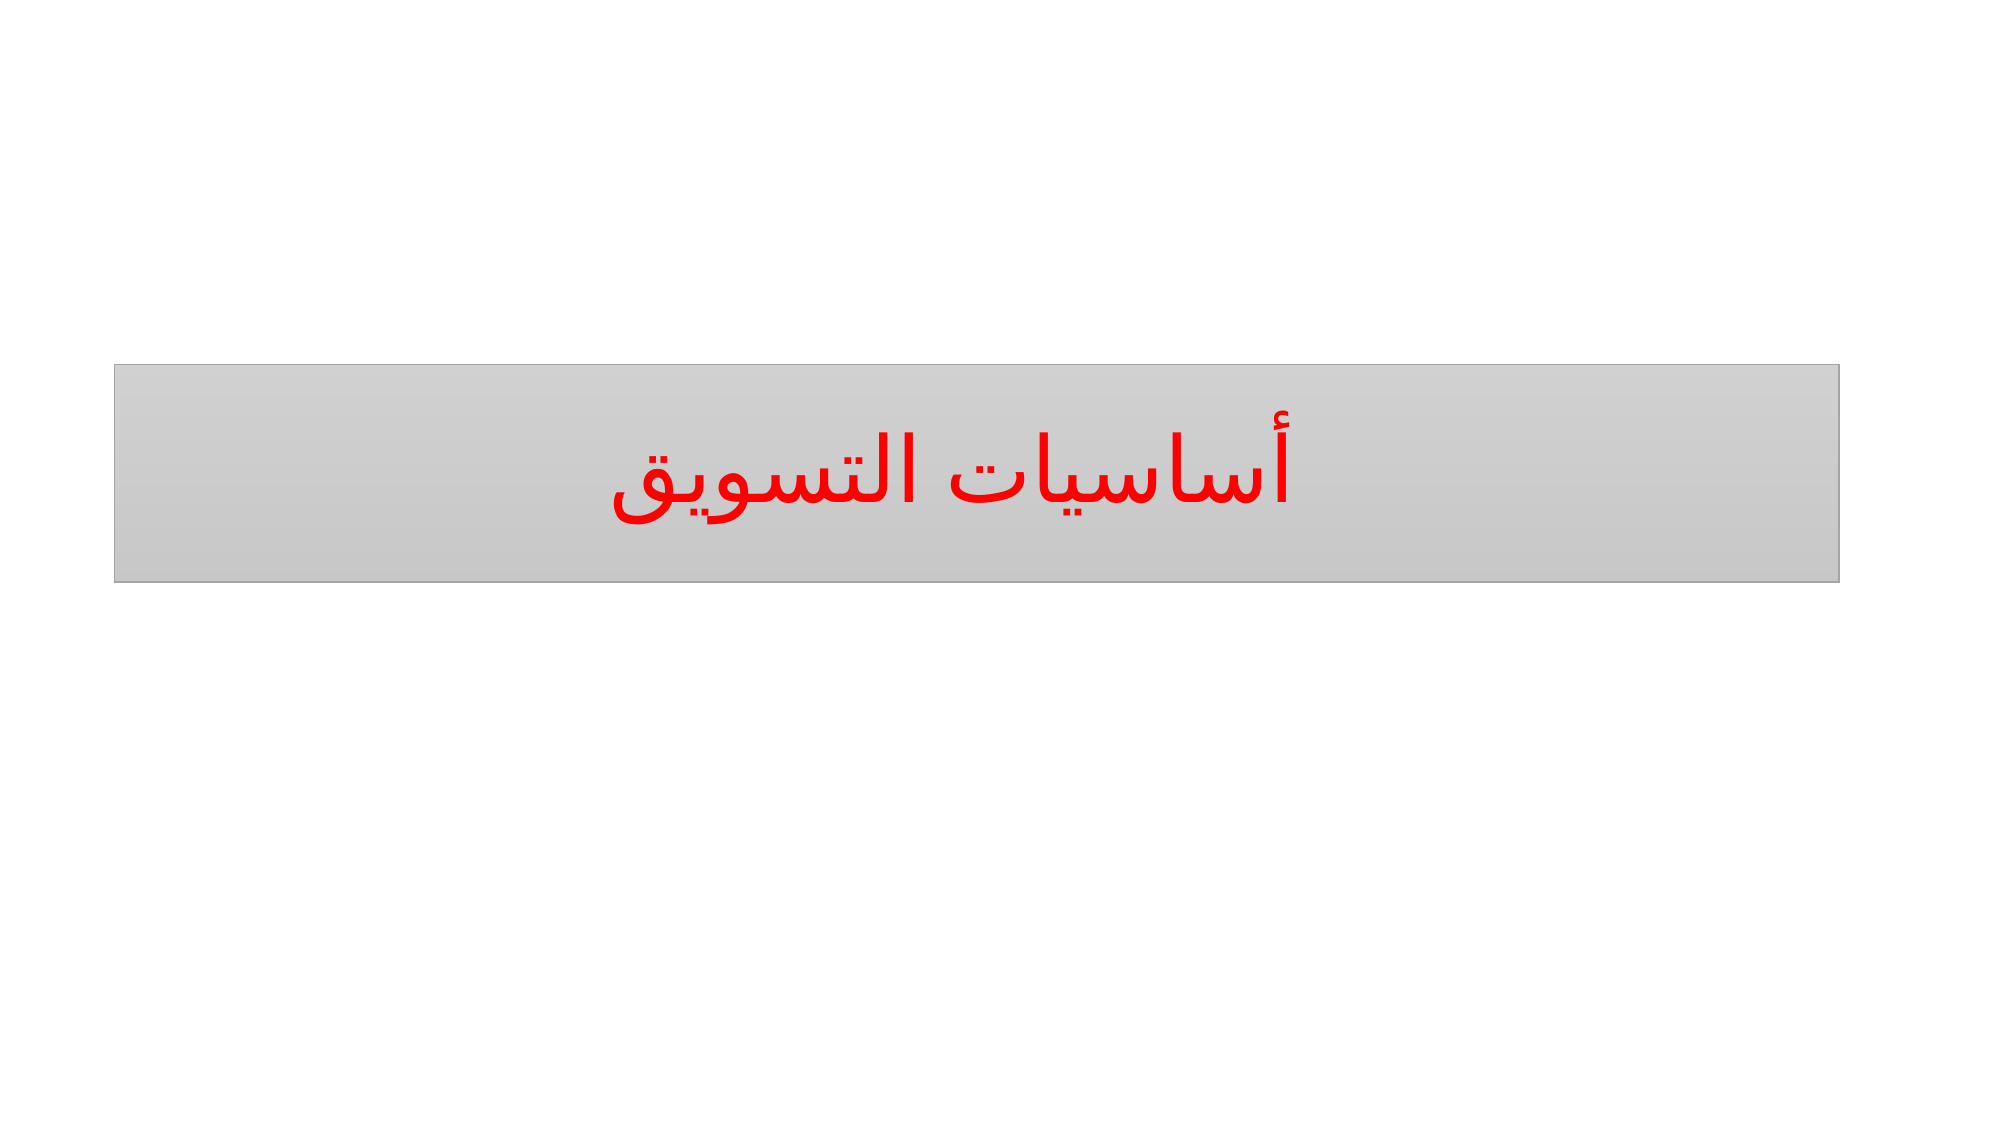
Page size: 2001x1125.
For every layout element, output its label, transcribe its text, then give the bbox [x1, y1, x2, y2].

title أساسيات التسويق [114, 364, 1840, 583]
